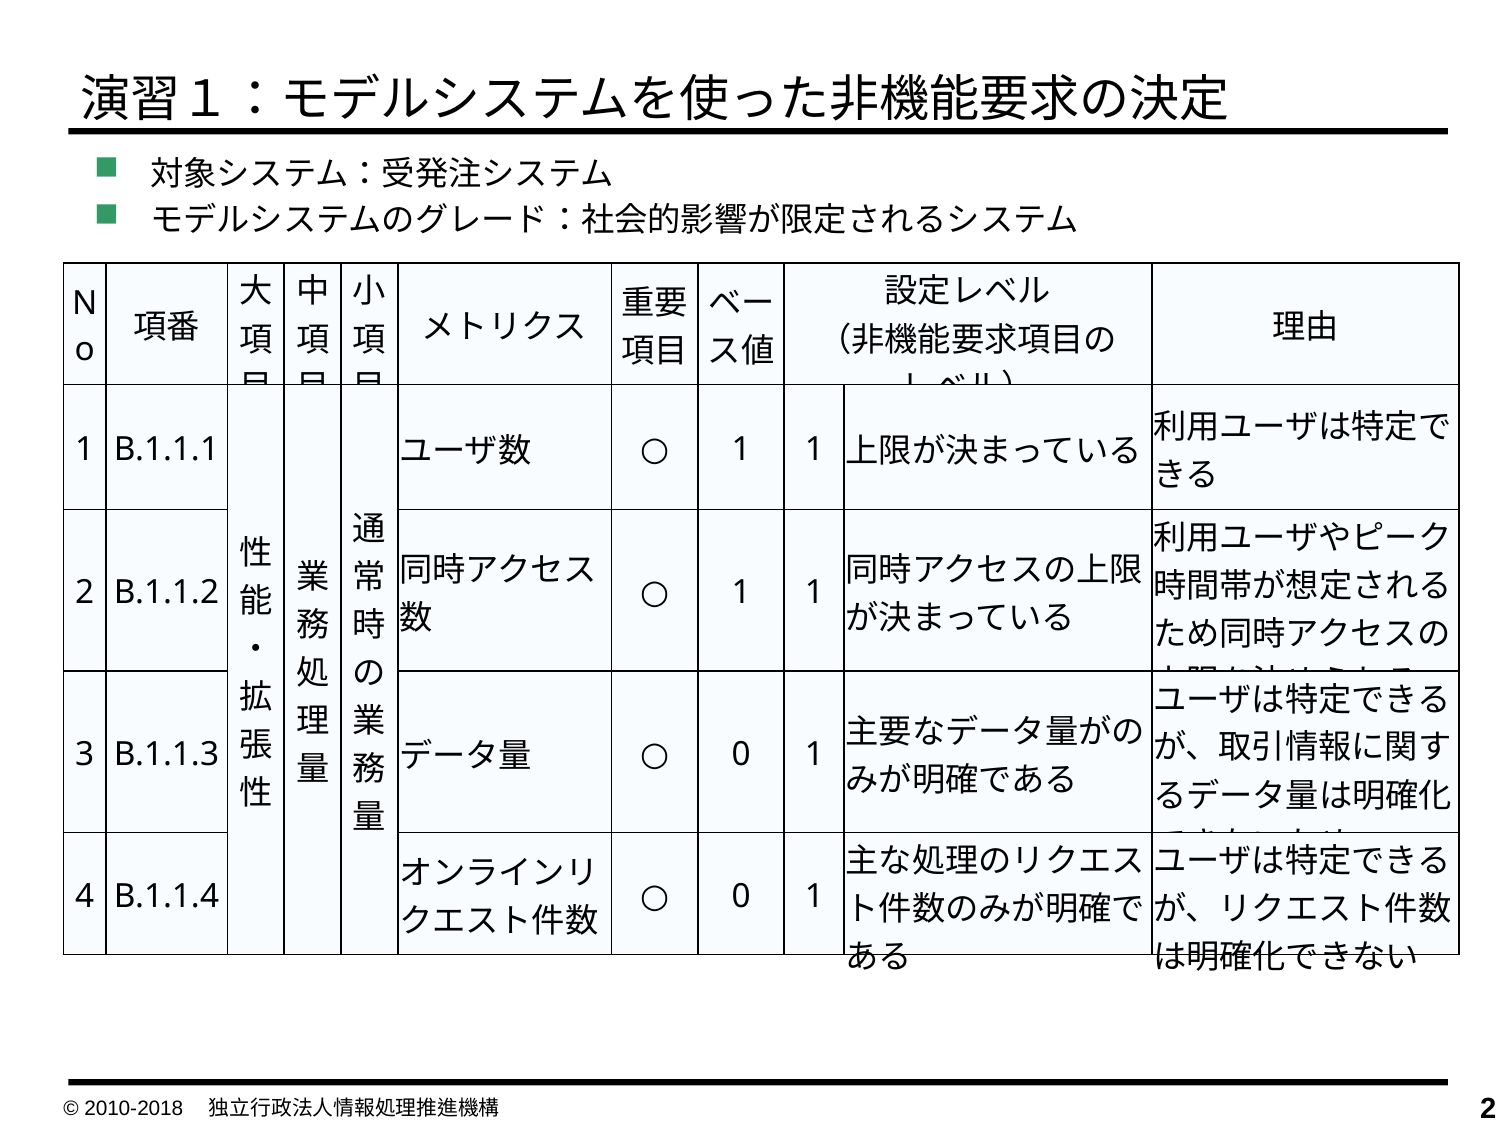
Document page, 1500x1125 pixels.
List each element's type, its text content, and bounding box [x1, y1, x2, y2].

table_cell 1 [699, 385, 783, 509]
table_cell B.1.1.3 [107, 672, 227, 832]
table_cell 同時アクセスの上限が決まっている [845, 510, 1151, 670]
table_cell 同時アクセス数 [399, 510, 611, 670]
table_cell 通常時の業務量 [342, 385, 397, 954]
table_header 理由 [1153, 264, 1458, 384]
table_cell ○ [612, 510, 697, 670]
table_cell データ量 [399, 672, 611, 832]
table_cell 1 [785, 672, 843, 832]
table_cell 4 [64, 833, 105, 954]
table_header メトリクス [399, 264, 611, 384]
table_header 小項目 [342, 264, 397, 384]
table_cell ○ [612, 833, 697, 954]
text_box 演習１：モデルシステムを使った非機能要求の決定 [66, 59, 1374, 135]
table_header 大項目 [228, 264, 283, 384]
table_cell B.1.1.4 [107, 833, 227, 954]
table_cell 1 [785, 510, 843, 670]
table_cell 業務 処理量 [285, 385, 340, 954]
table_cell ユーザは特定できるが、取引情報に関するデータ量は明確化できないため [1153, 672, 1458, 832]
table_cell 0 [699, 672, 783, 832]
table_cell 主要なデータ量がのみが明確である [845, 672, 1151, 832]
table_cell 利用ユーザは特定できる [1153, 385, 1458, 509]
text_box © 2010-2018 独立行政法人情報処理推進機構 [48, 1086, 515, 1125]
table_cell オンラインリクエスト件数 [399, 833, 611, 954]
table_cell 主な処理のリクエスト件数のみが明確である [845, 833, 1151, 954]
table_cell 上限が決まっている [845, 385, 1151, 509]
table_header 項番 [107, 264, 227, 384]
table_cell 1 [785, 833, 843, 954]
table_cell ○ [612, 672, 697, 832]
text_box 対象システム：受発注システム モデルシステムのグレード：社会的影響が限定されるシステム [79, 144, 1480, 1063]
table_header No [64, 264, 105, 384]
table_header 重要項目 [612, 264, 697, 384]
table_cell ユーザ数 [399, 385, 611, 509]
table_cell ユーザは特定できるが、リクエスト件数は明確化できない [1153, 833, 1458, 954]
table_cell 1 [699, 510, 783, 670]
table_cell 1 [785, 385, 843, 509]
table_cell 1 [64, 385, 105, 509]
table_cell 利用ユーザやピーク時間帯が想定されるため同時アクセスの上限を決められる [1153, 510, 1458, 670]
table_header 中項目 [285, 264, 340, 384]
table_header 設定レベル （非機能要求項目の レベル） [785, 264, 1151, 384]
table_cell 2 [64, 510, 105, 670]
table_cell B.1.1.2 [107, 510, 227, 670]
table_cell 3 [64, 672, 105, 832]
table_cell ○ [612, 385, 697, 509]
table_header ベース値 [699, 264, 783, 384]
table_cell B.1.1.1 [107, 385, 227, 509]
table_cell 0 [699, 833, 783, 954]
table_cell 性能・拡張性 [228, 385, 283, 954]
